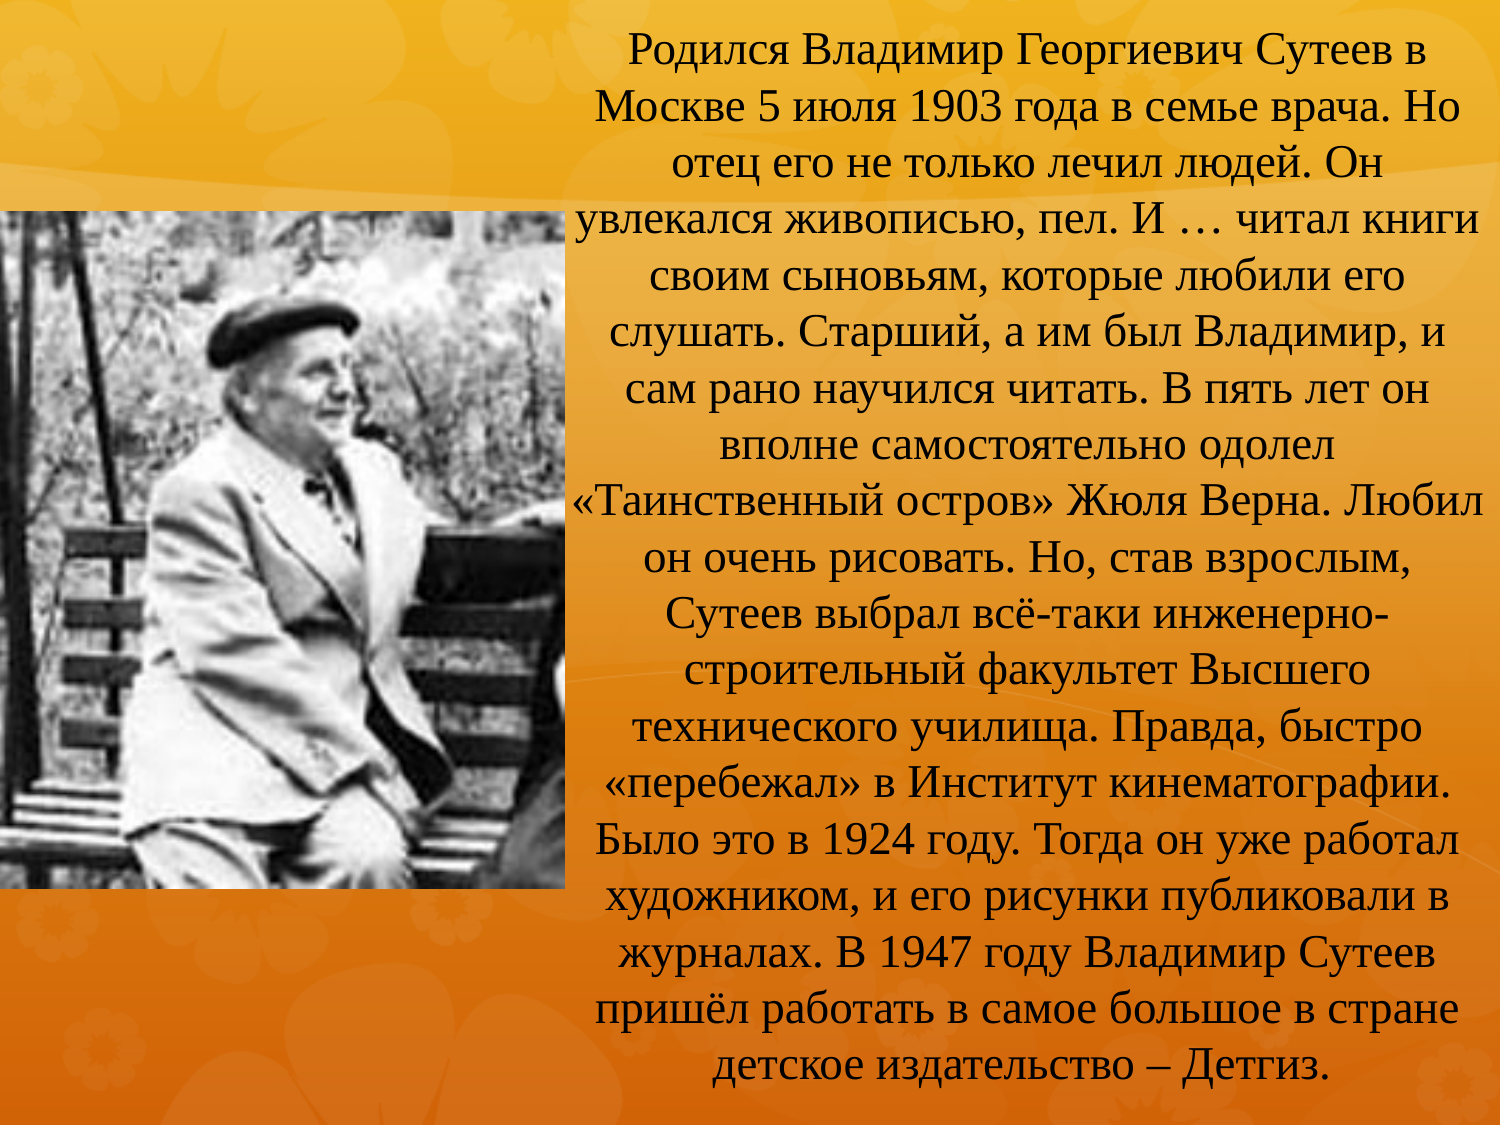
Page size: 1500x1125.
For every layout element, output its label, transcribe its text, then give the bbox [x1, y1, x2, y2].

picture [0, 0, 1500, 1125]
list Родился Владимир Георгиевич Сутеев в Москве 5 июля 1903 года в семье врача. Но отец его не только лечил людей. Он увлекался живописью, пел. И … читал книги своим сыновьям, которые любили его слушать. Старший, а им был Владимир, и сам рано научился читать. В пять лет он вполне самостоятельно одолел «Таинственный остров» Жюля Верна. Любил он очень рисовать. Но, став взрослым, Сутеев выбрал всё-таки инженерно-строительный факультет Высшего технического училища. Правда, быстро «перебежал» в Институт кинематографии. Было это в 1924 году. Тогда он уже работал художником, и его рисунки публиковали в журналах. В 1947 году Владимир Сутеев пришёл работать в самое большое в стране детское издательство – Детгиз. [555, 10, 1500, 1098]
